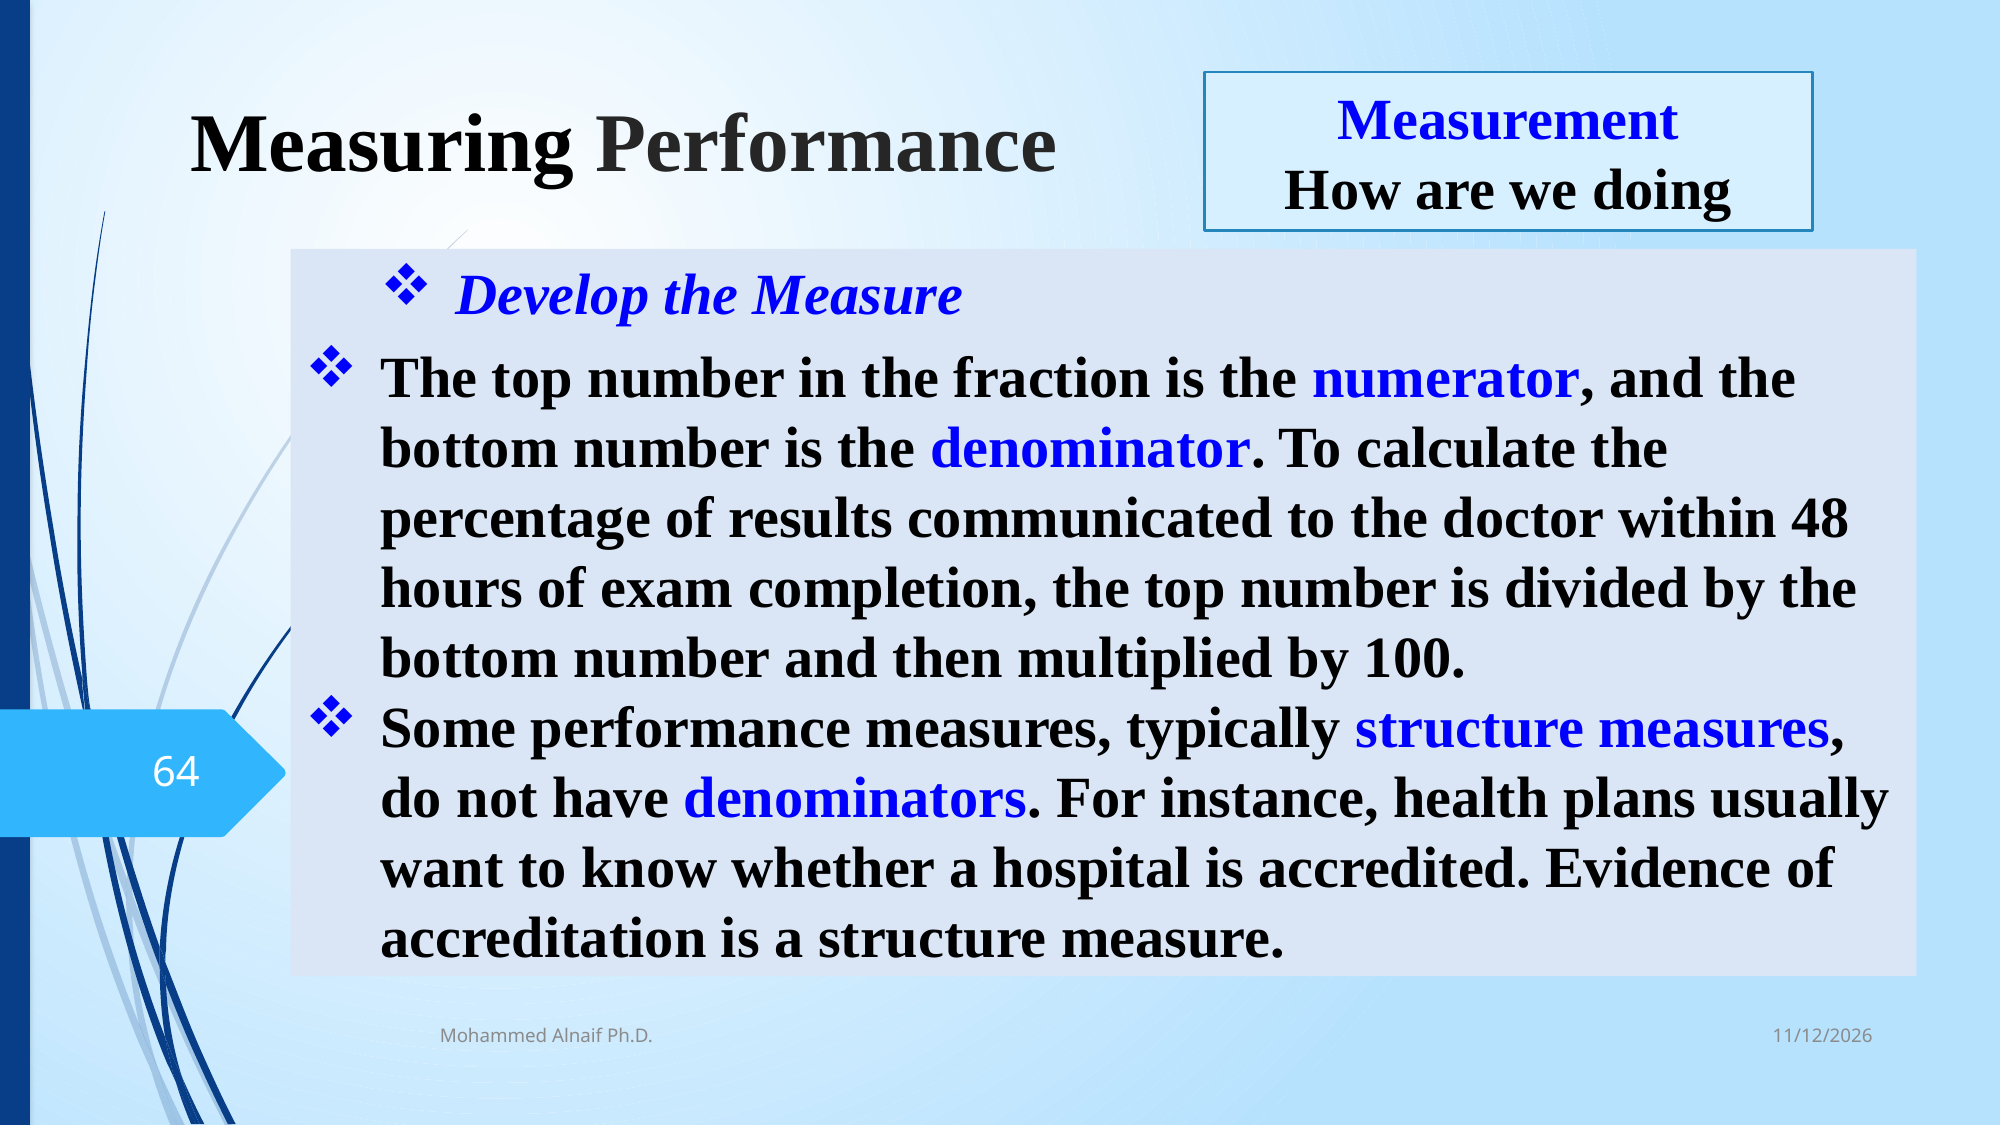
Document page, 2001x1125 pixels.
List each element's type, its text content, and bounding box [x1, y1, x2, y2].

title Measuring Performance [175, 42, 1122, 197]
text_box Develop the Measure The top number in the fraction is the numerator, and the bottom number is the denominator. To calculate the percentage of results communicated to the doctor within 48 hours of exam completion, the top number is divided by the bottom number and then multiplied by 100. Some performance measures, typically structure measures, do not have denominators. For instance, health plans usually want to know whether a hospital is accredited. Evidence of accreditation is a structure measure. [290, 248, 1917, 977]
slide_number 64 [87, 743, 216, 803]
footer Mohammed Alnaif Ph.D. [424, 1006, 1675, 1067]
text_box Measurement How are we doing [1203, 71, 1814, 232]
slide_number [1699, 1005, 1888, 1067]
